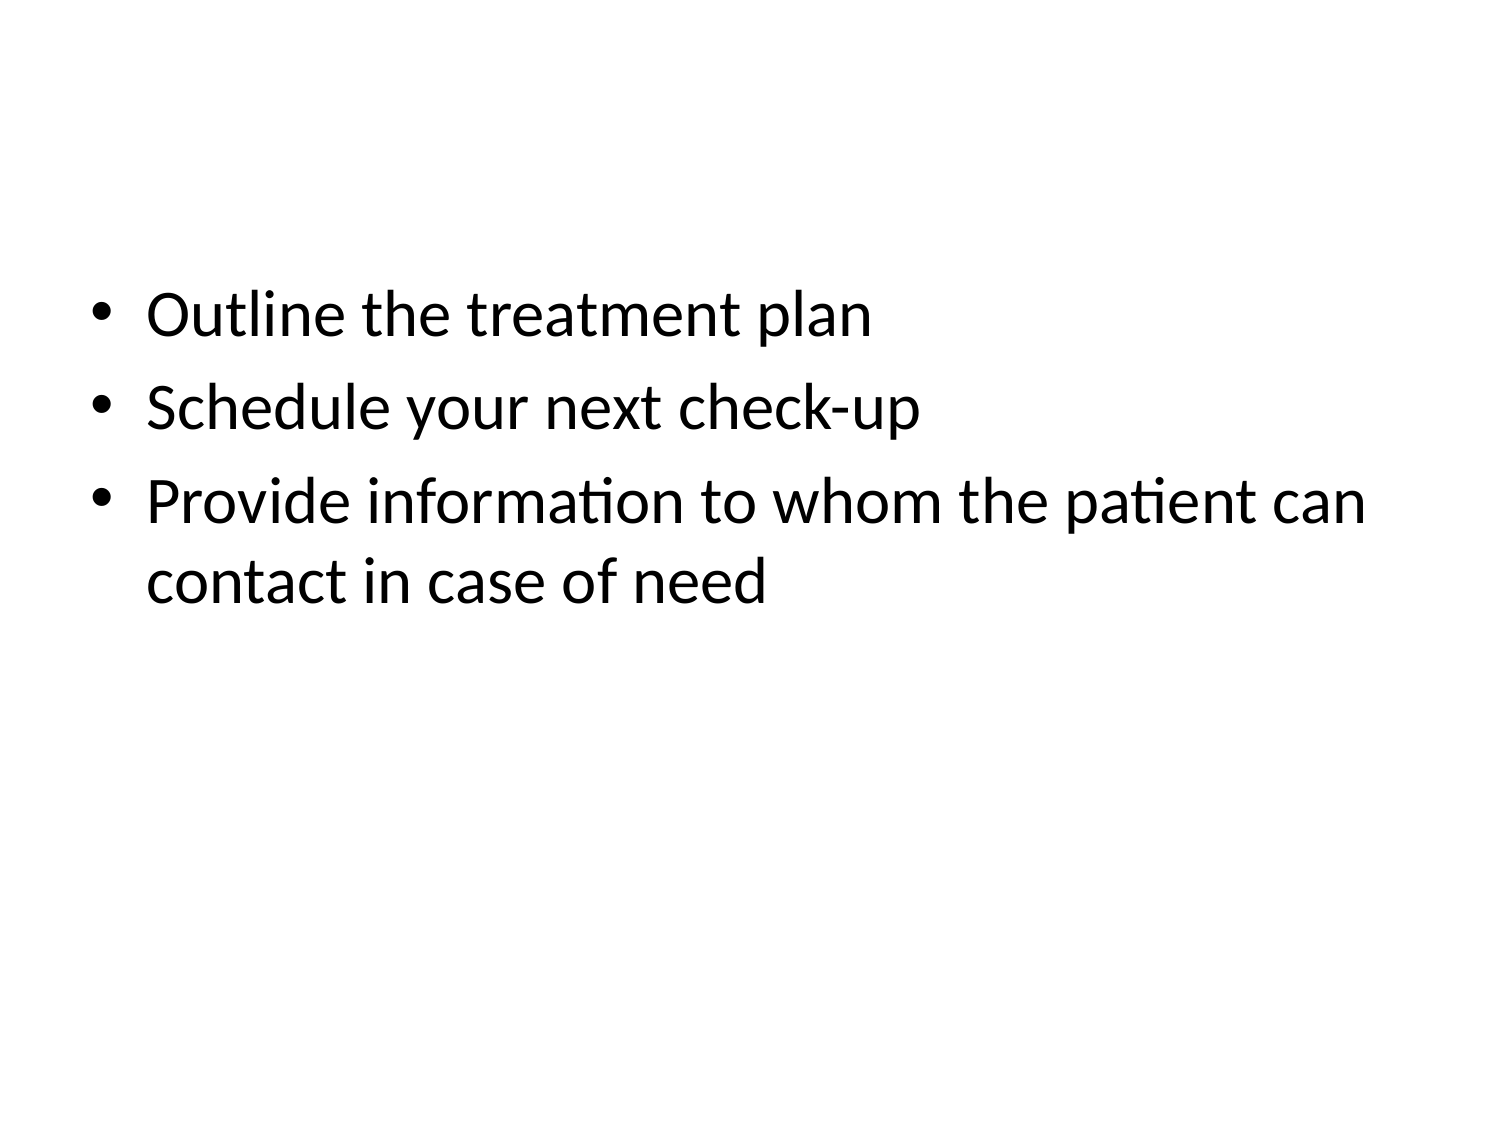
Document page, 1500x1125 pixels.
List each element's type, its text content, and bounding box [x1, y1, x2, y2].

list Outline the treatment plan Schedule your next check-up Provide information to whom the patient can contact in case of need [75, 262, 1425, 1005]
